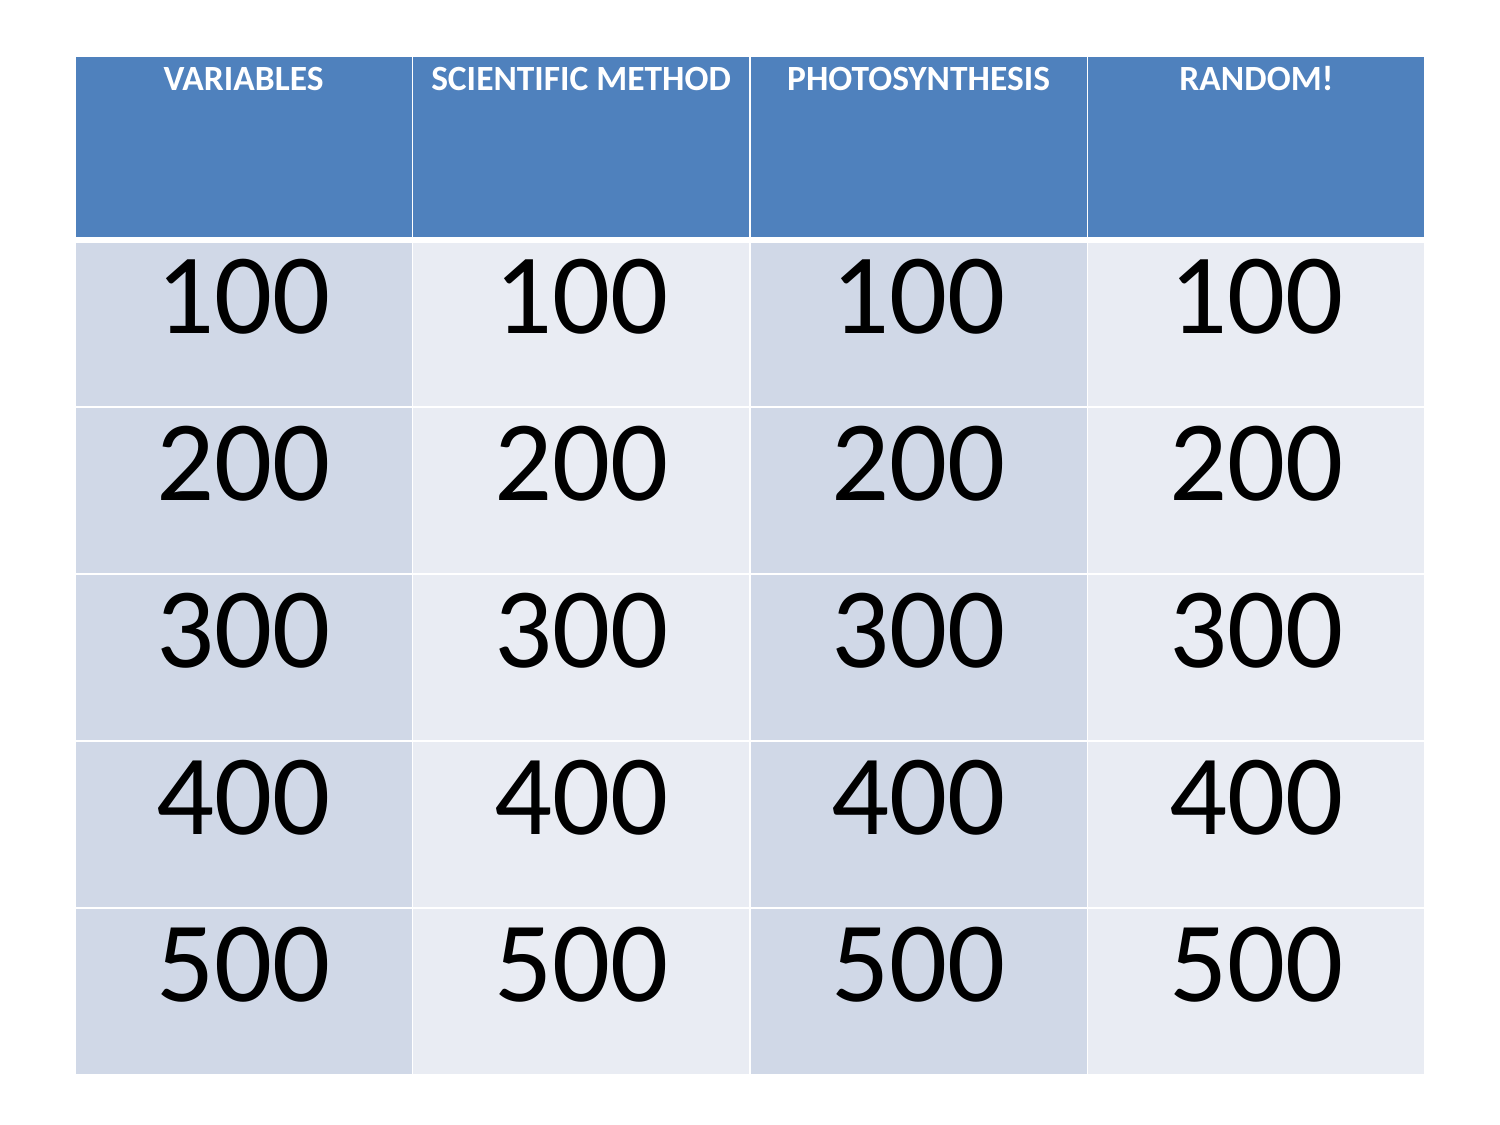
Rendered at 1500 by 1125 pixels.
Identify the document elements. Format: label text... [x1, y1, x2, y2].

table_cell 300 [413, 575, 749, 740]
table_header VARIABLES [76, 57, 412, 237]
table_header PHOTOSYNTHESIS [751, 57, 1087, 237]
table_cell 100 [413, 243, 749, 406]
table_cell 200 [751, 408, 1087, 573]
table_cell 200 [413, 408, 749, 573]
table_cell 400 [413, 742, 749, 907]
table_cell 300 [751, 575, 1087, 740]
table_cell 400 [1088, 742, 1424, 907]
table_cell 400 [751, 742, 1087, 907]
table_cell 400 [76, 742, 412, 907]
table_cell 500 [413, 909, 749, 1074]
table_header RANDOM! [1088, 57, 1424, 237]
table_cell 300 [1088, 575, 1424, 740]
table_cell 200 [76, 408, 412, 573]
table_cell 200 [1088, 408, 1424, 573]
table_cell 300 [76, 575, 412, 740]
table_cell 500 [76, 909, 412, 1074]
table_header SCIENTIFIC METHOD [413, 57, 749, 237]
table_cell 500 [1088, 909, 1424, 1074]
table_cell 500 [751, 909, 1087, 1074]
table_cell 100 [1088, 243, 1424, 406]
table_cell 100 [76, 243, 412, 406]
table_cell 100 [751, 243, 1087, 406]
